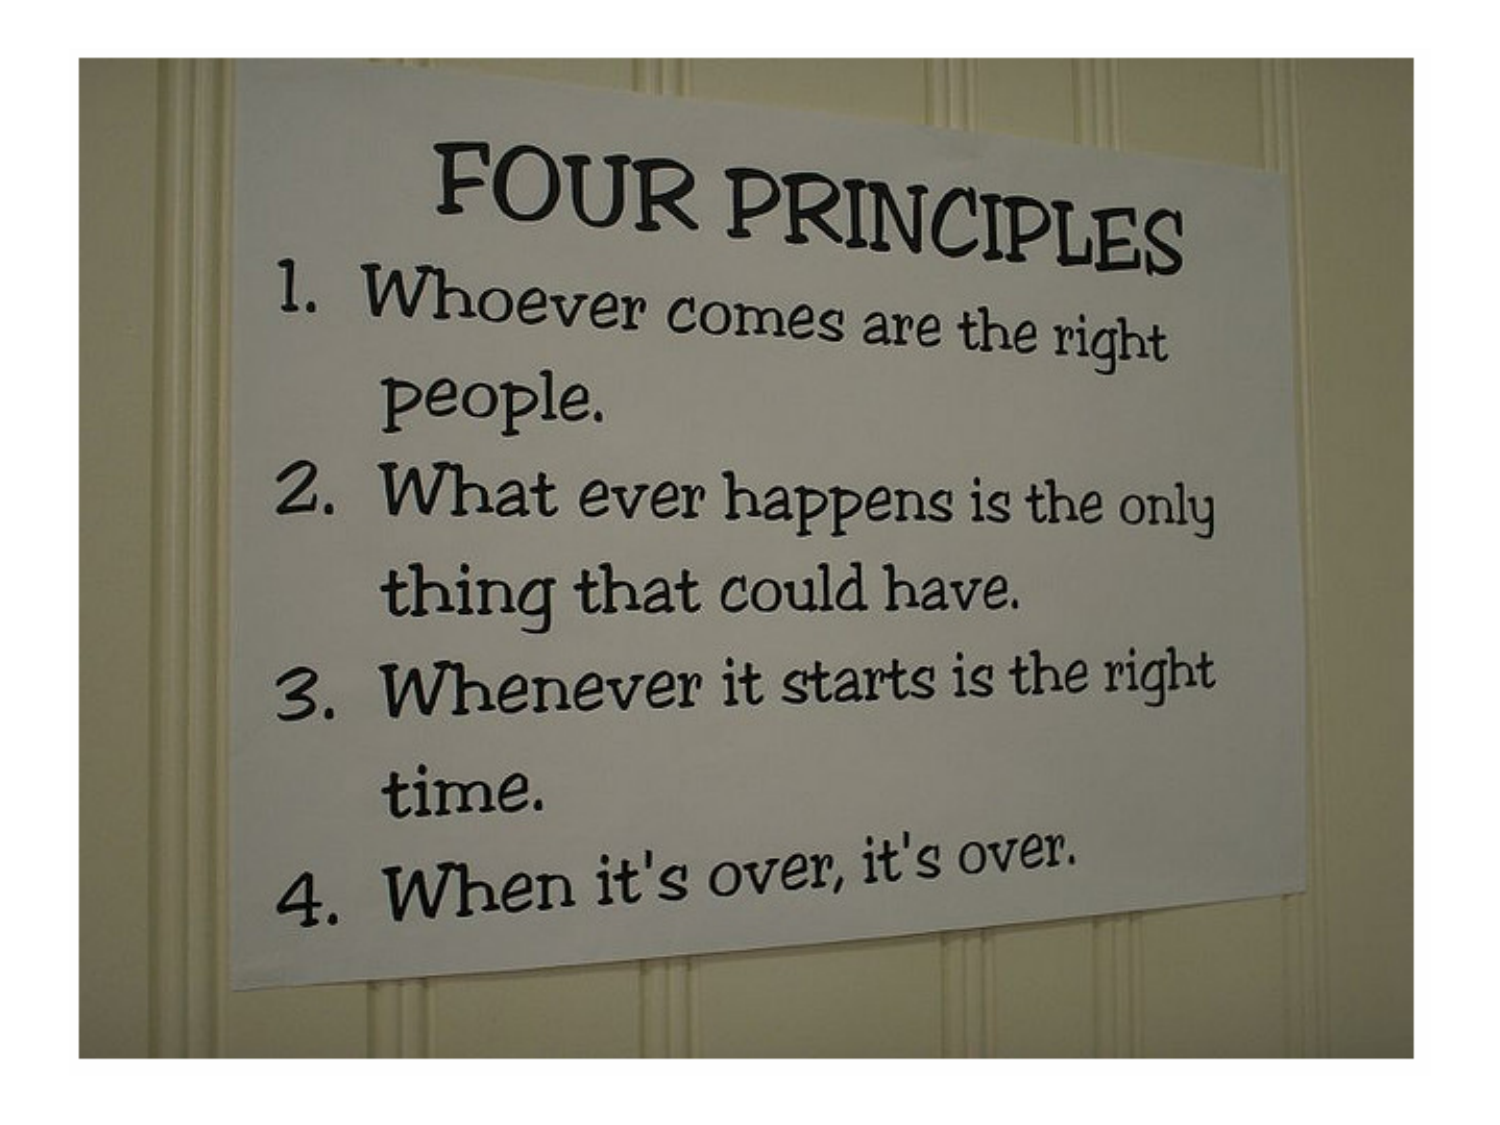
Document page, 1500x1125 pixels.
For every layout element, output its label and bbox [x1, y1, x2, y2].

picture [69, 48, 1431, 1077]
